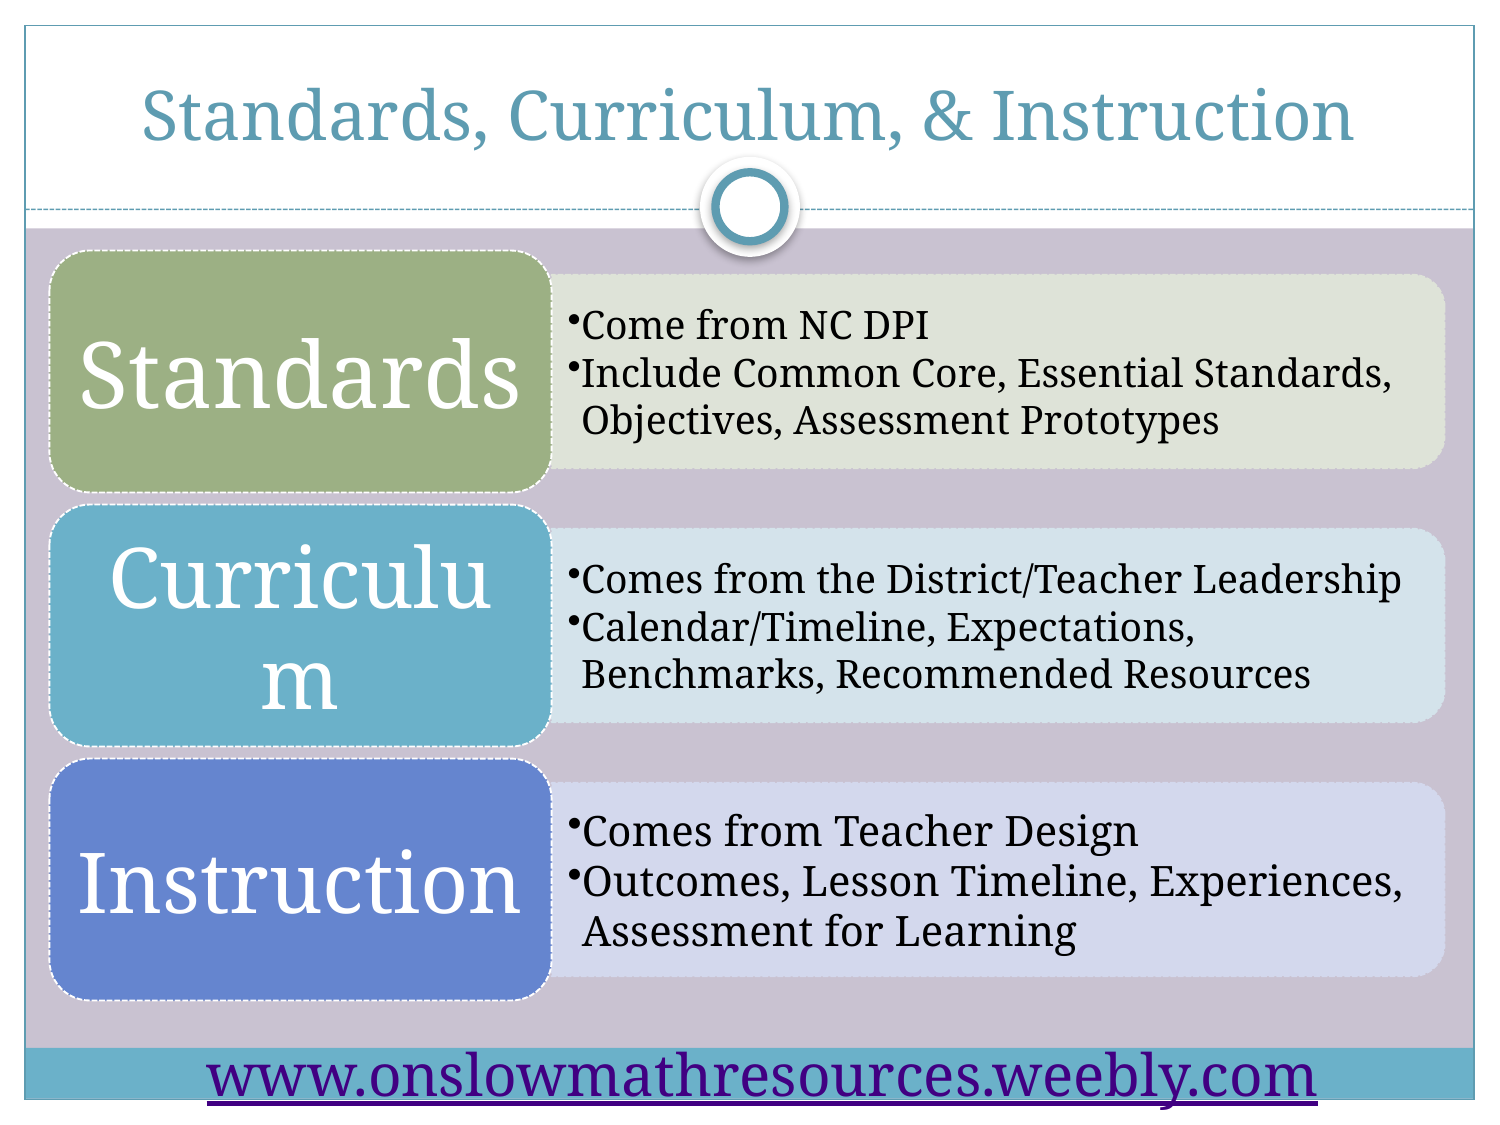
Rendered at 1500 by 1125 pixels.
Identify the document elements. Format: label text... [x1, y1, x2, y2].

text_box www.onslowmathresources.weebly.com [112, 1031, 1413, 1125]
title Standards, Curriculum, & Instruction [49, 37, 1450, 162]
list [49, 250, 1445, 1001]
